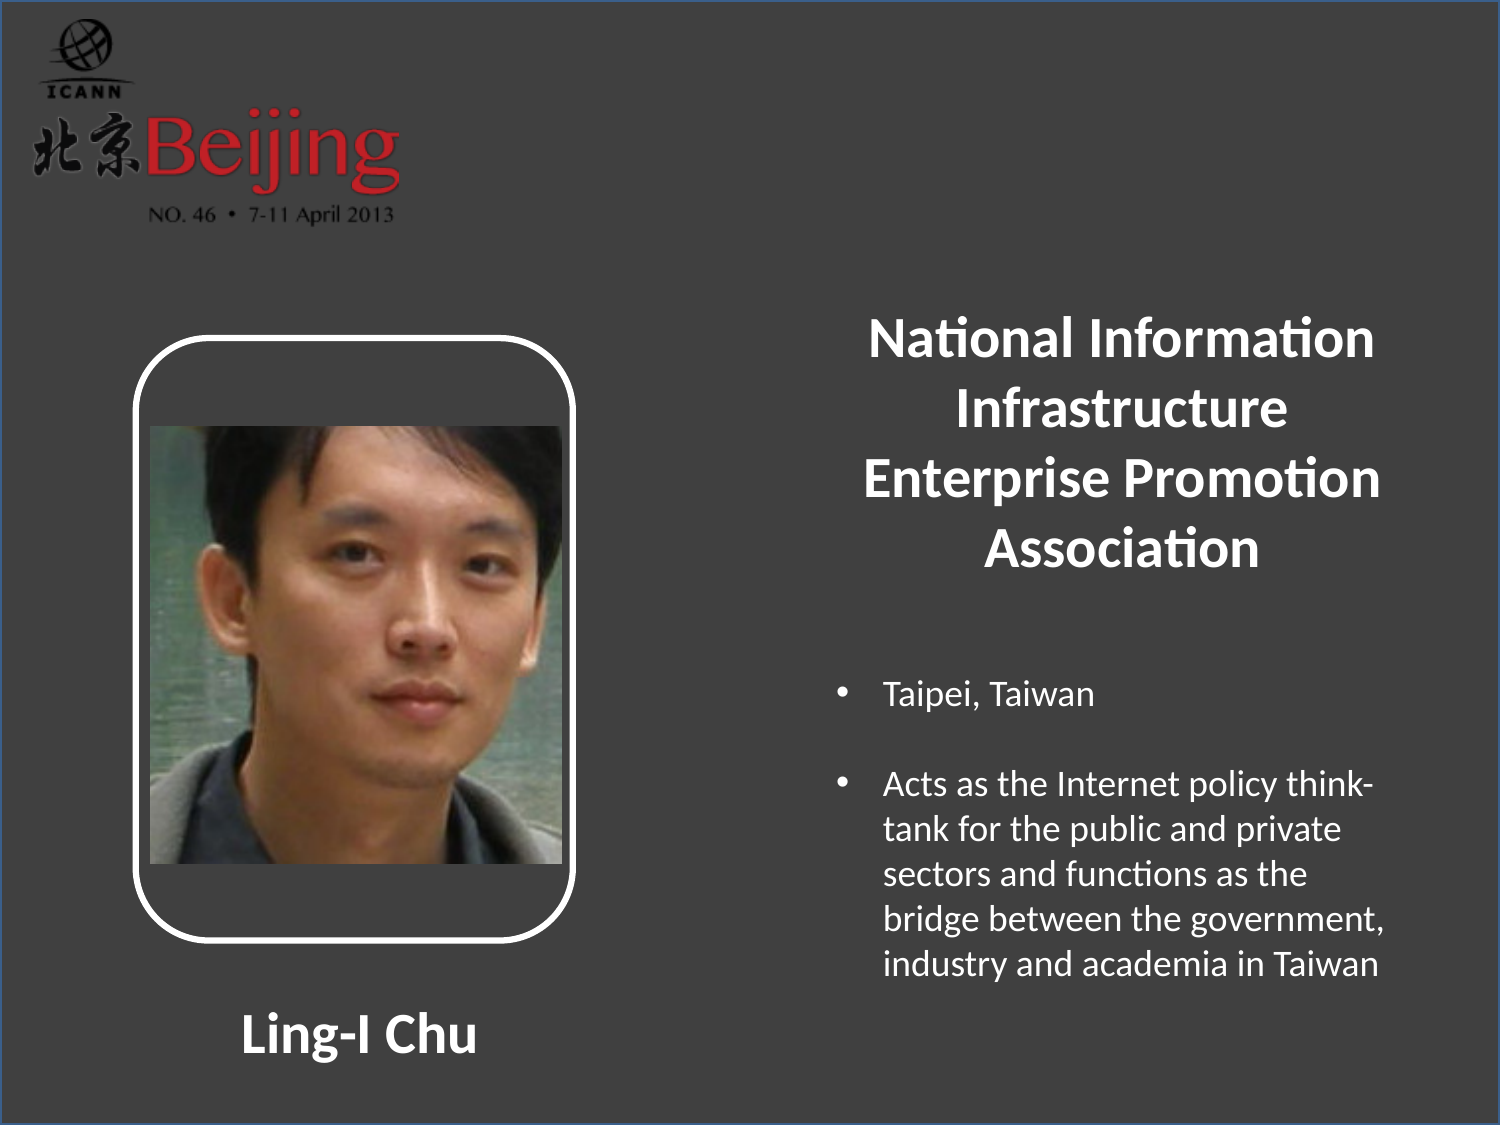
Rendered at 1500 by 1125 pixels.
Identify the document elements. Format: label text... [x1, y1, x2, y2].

text_box Ling-I Chu [123, 987, 597, 1073]
text_box National Information Infrastructure Enterprise Promotion Association Taipei, Taiwan Acts as the Internet policy think-tank for the public and private sectors and functions as the bridge between the government, industry and academia in Taiwan [821, 291, 1424, 992]
picture [29, 19, 399, 238]
picture [150, 426, 563, 864]
